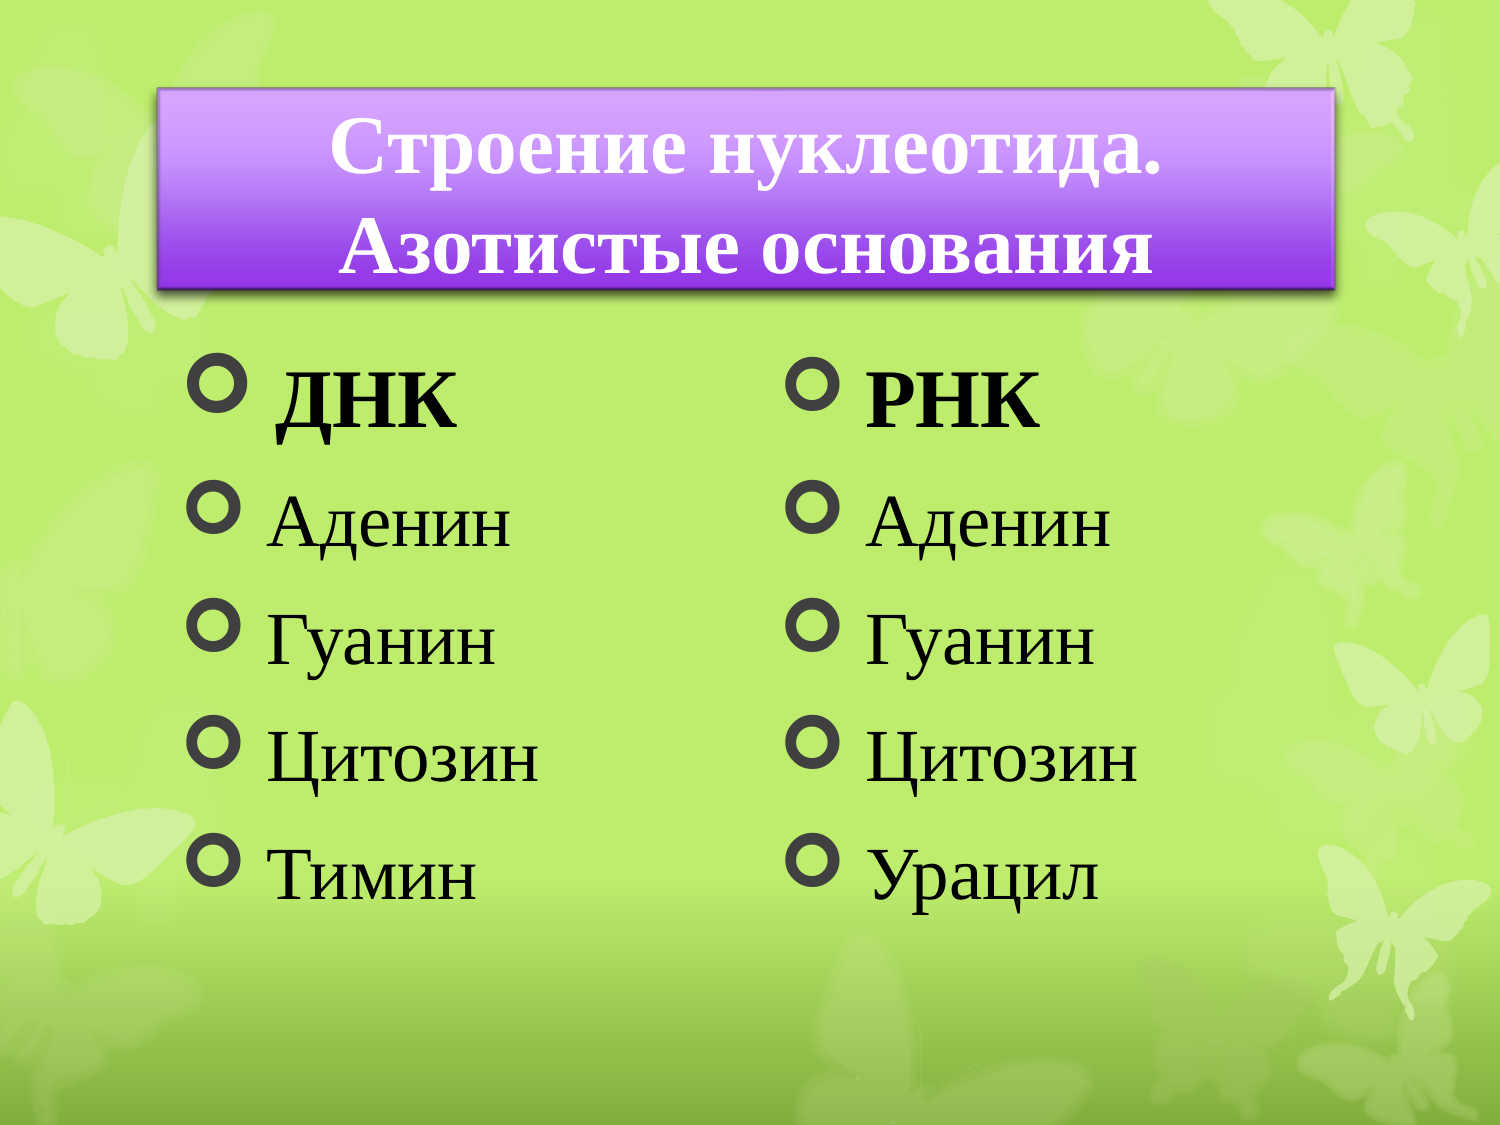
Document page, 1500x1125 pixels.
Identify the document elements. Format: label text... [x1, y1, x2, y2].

list РНК Аденин Гуанин Цитозин Урацил [764, 326, 1335, 962]
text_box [140, 53, 1352, 315]
list ДНК Аденин Гуанин Цитозин Тимин [165, 326, 736, 962]
